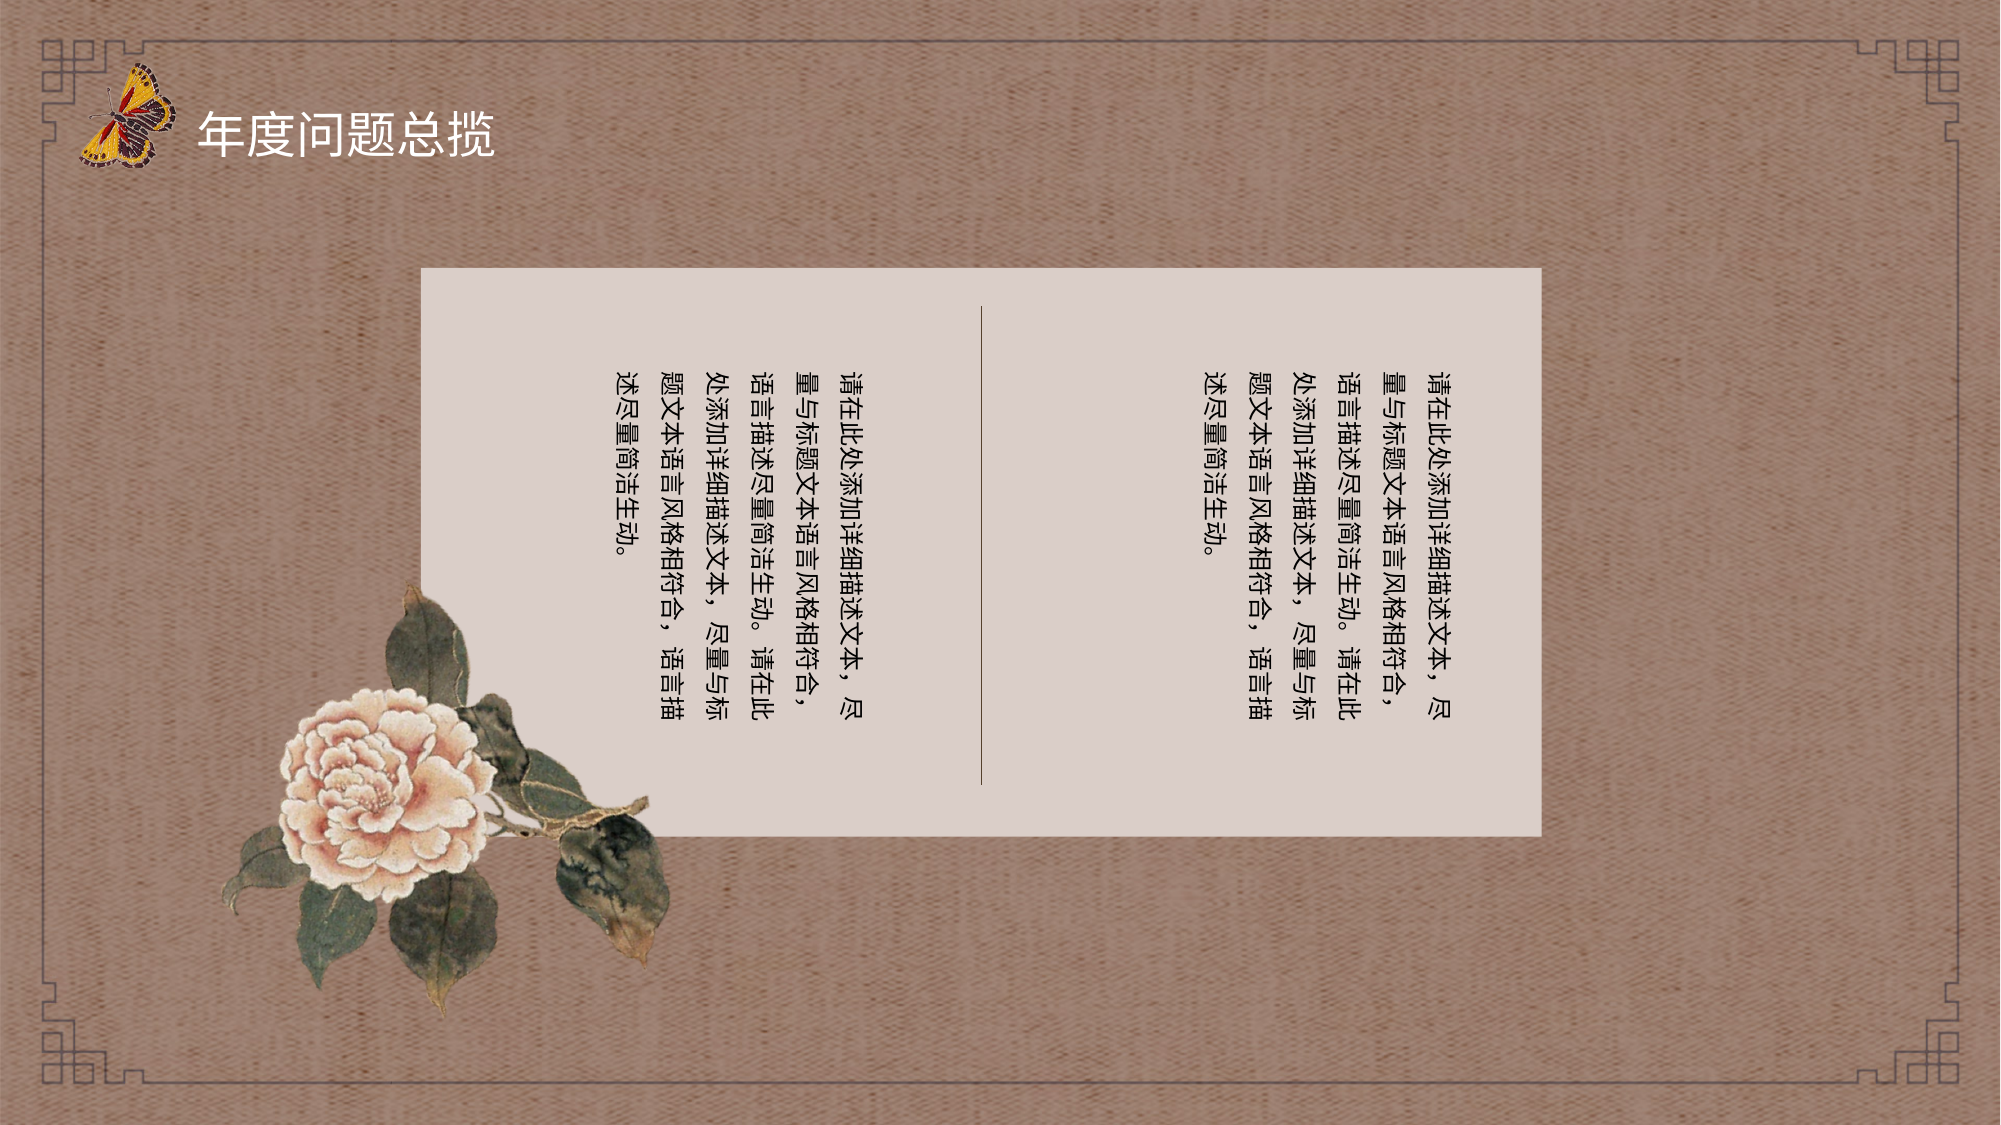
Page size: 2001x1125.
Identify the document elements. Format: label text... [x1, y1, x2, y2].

text_box 请在此处添加详细描述文本，尽量与标题文本语言风格相符合，语言描述尽量简洁生动。请在此处添加详细描述文本，尽量与标题文本语言风格相符合，语言描述尽量简洁生动。 [1129, 356, 1478, 748]
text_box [70, 40, 514, 194]
text_box [420, 267, 1543, 838]
picture [0, 0, 2001, 1125]
text_box 请在此处添加详细描述文本，尽量与标题文本语言风格相符合，语言描述尽量简洁生动。请在此处添加详细描述文本，尽量与标题文本语言风格相符合，语言描述尽量简洁生动。 [541, 356, 891, 748]
